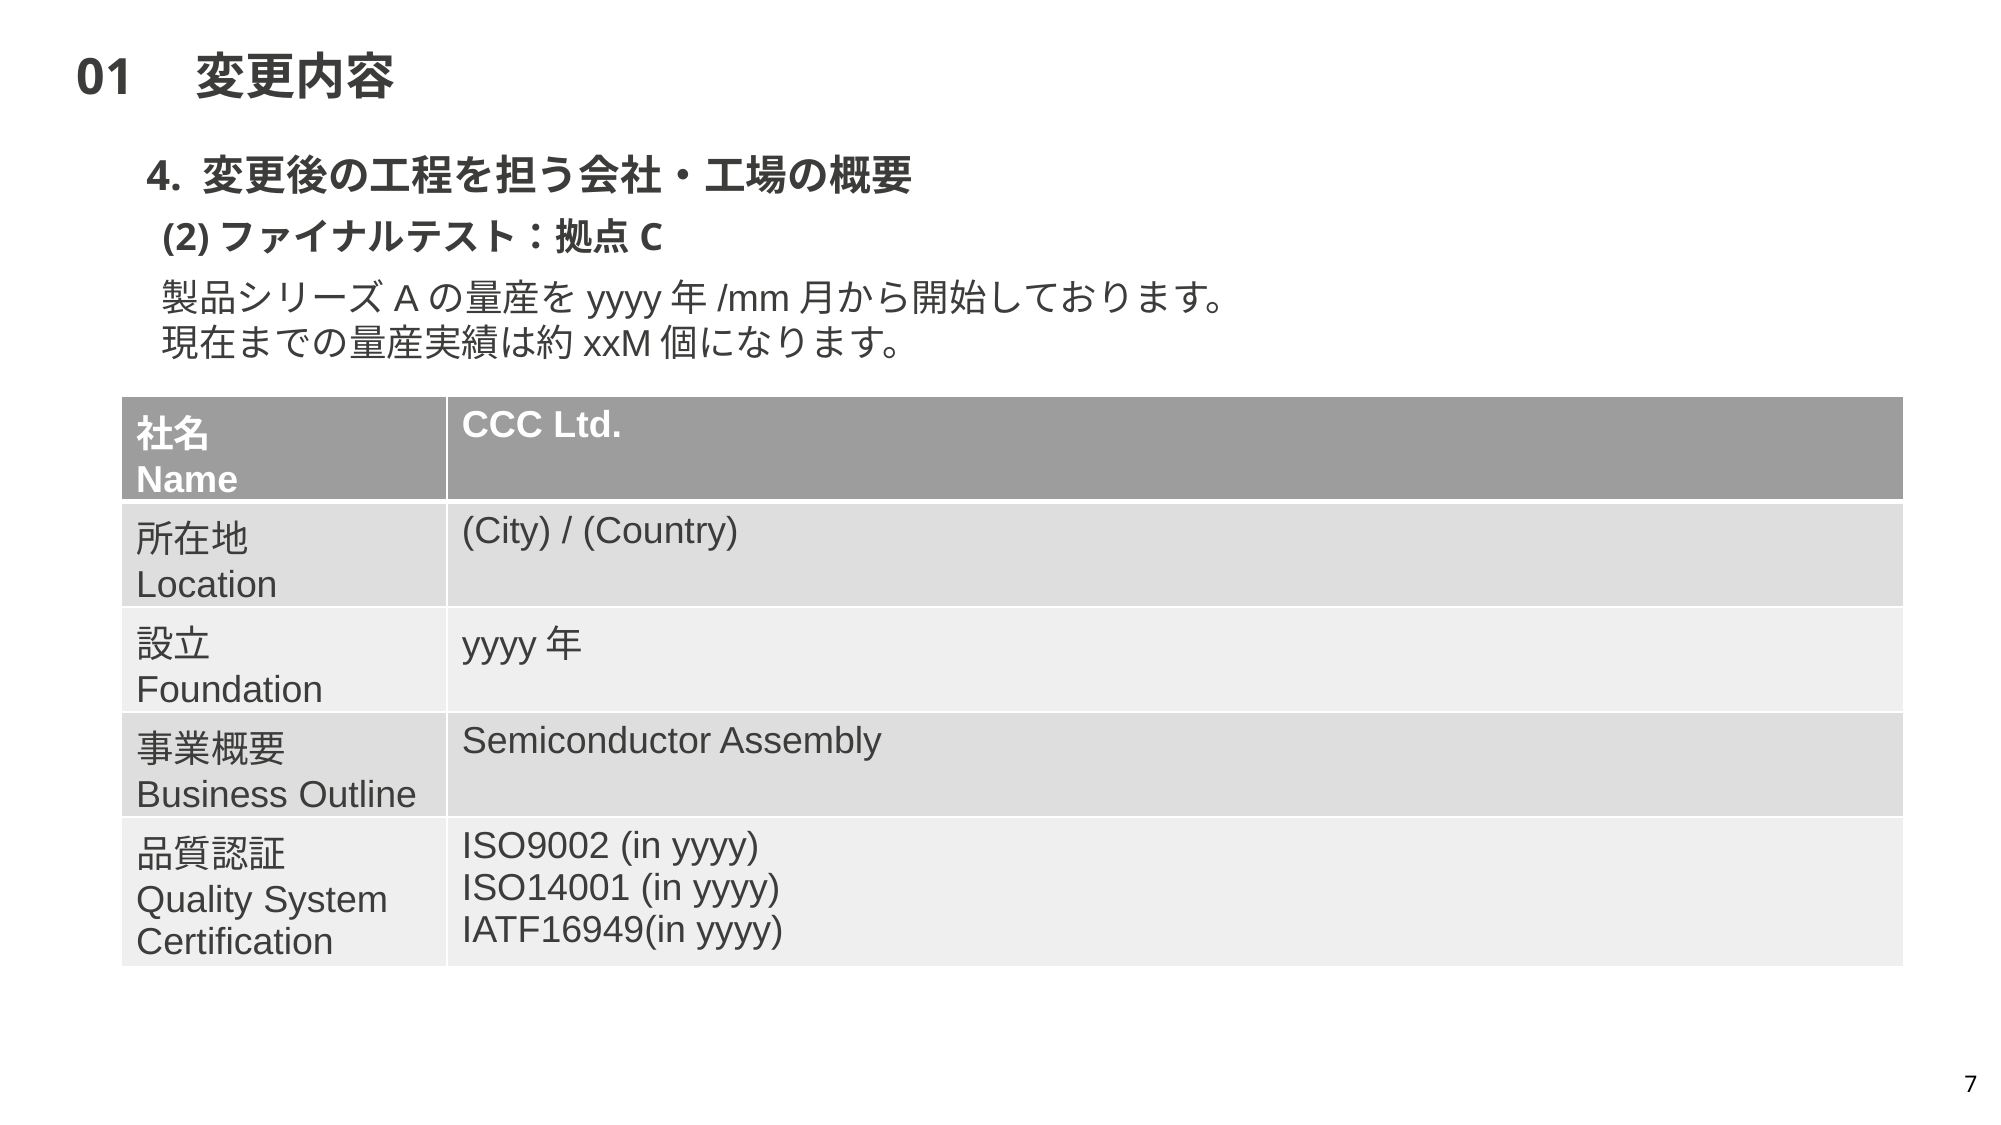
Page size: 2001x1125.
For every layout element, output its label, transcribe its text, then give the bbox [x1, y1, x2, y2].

table_cell yyyy年 [448, 608, 1903, 711]
table_header 社名 Name [122, 397, 446, 499]
text_box 製品シリーズAの量産をyyyy年/mm月から開始しております。 現在までの量産実績は約xxM個になります。 [146, 266, 1259, 371]
table_cell 所在地 Location [122, 504, 446, 606]
table_cell (City) / (Country) [448, 504, 1903, 606]
table_cell 品質認証 Quality System Certification [122, 818, 446, 966]
table_cell ISO9002 (in yyyy) ISO14001 (in yyyy) IATF16949(in yyyy) [448, 818, 1903, 966]
text_box 4. 変更後の工程を担う会社・工場の概要 [69, 142, 1546, 218]
title 01 変更内容 [0, 0, 1877, 123]
text_box (2)ファイナルテスト：拠点C [147, 205, 679, 266]
table_cell 事業概要 Business Outline [122, 713, 446, 816]
table_cell 設立 Foundation [122, 608, 446, 711]
table_header CCC Ltd. [448, 397, 1903, 499]
table_cell Semiconductor Assembly [448, 713, 1903, 816]
